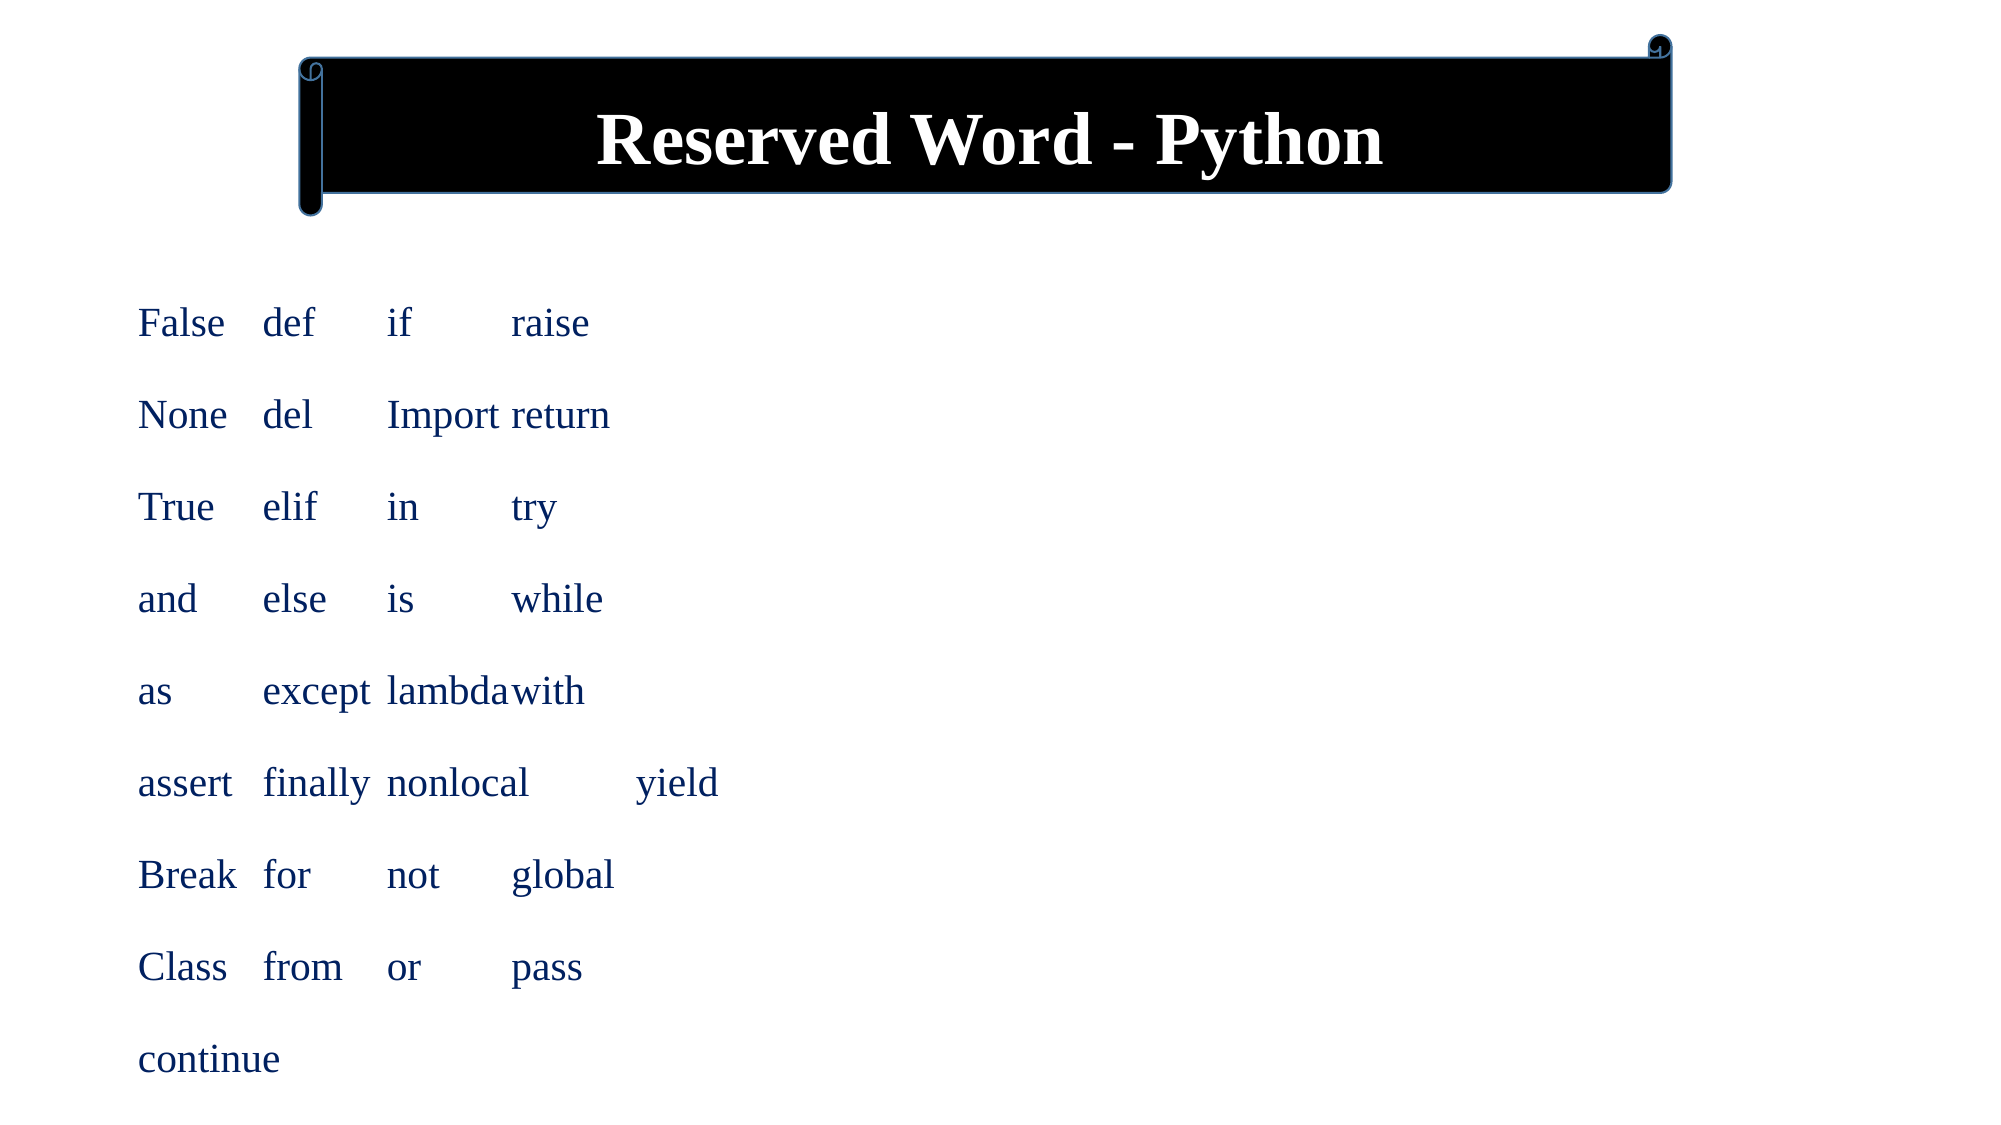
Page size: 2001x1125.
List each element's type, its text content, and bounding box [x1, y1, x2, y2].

text_box Reserved Word - Python [298, 33, 1673, 217]
list False def if raise None del Import return True elif in try and else is while as except lambda with assert finally nonlocal yield Break for not global Class from or pass continue [122, 263, 1848, 1090]
